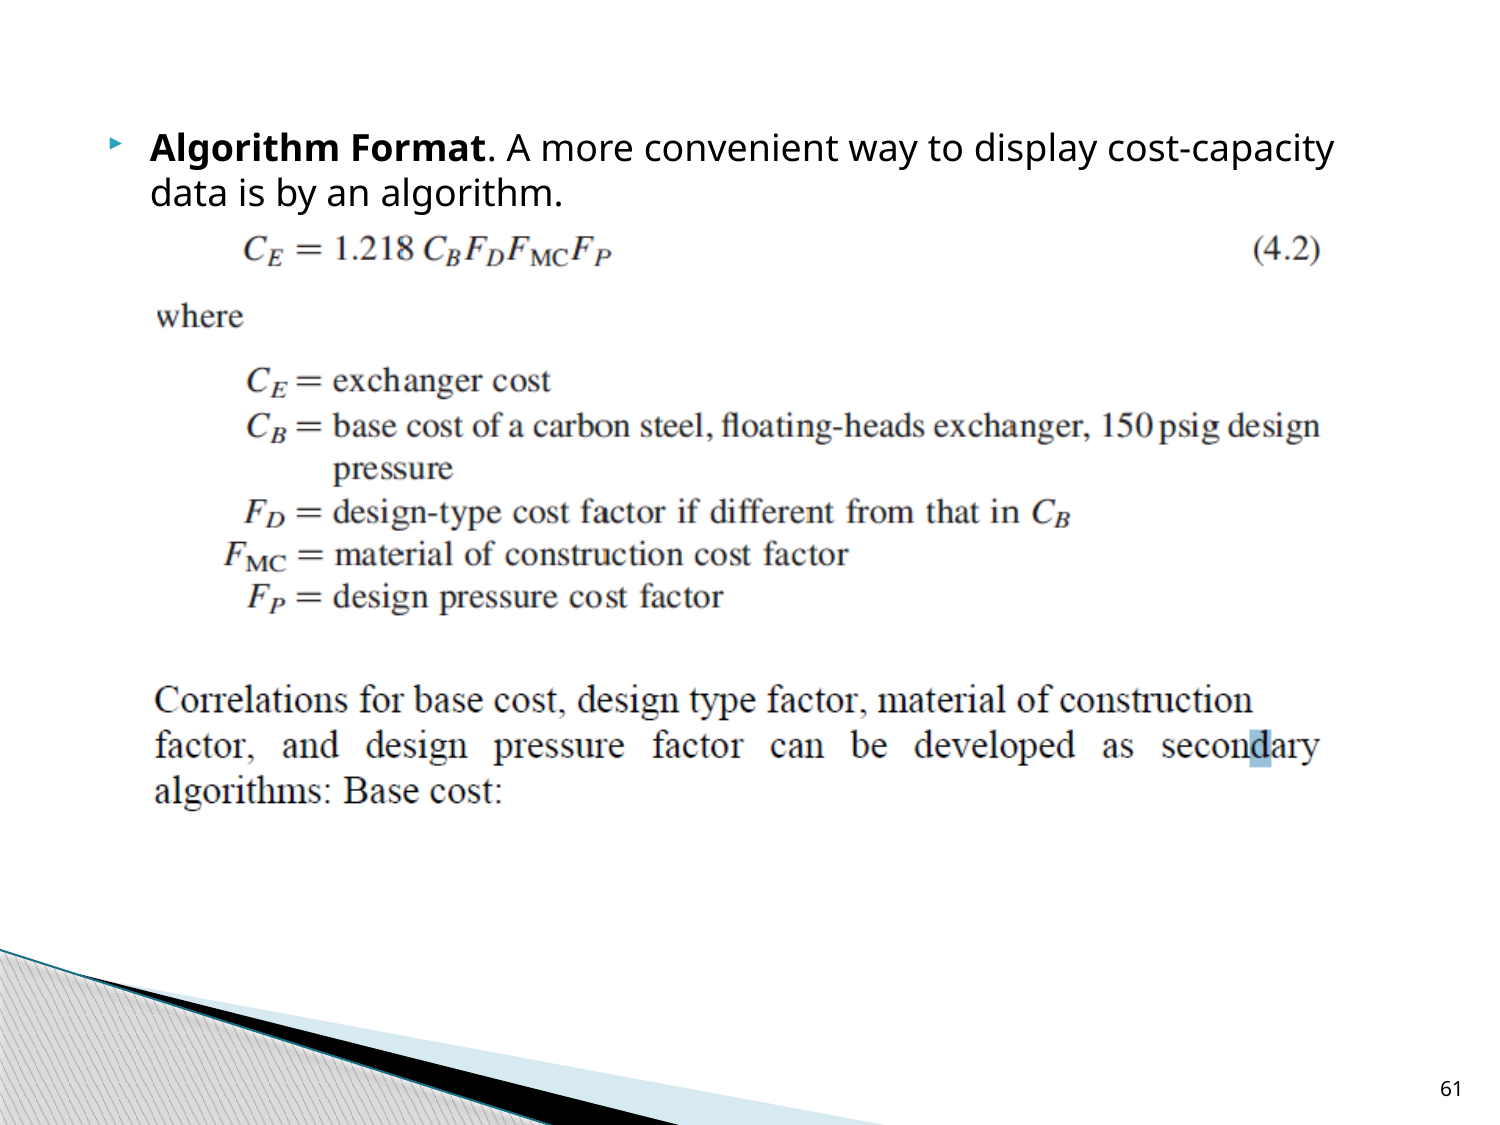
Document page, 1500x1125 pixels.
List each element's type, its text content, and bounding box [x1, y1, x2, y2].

picture [147, 224, 1353, 838]
slide_number 61 [1418, 1051, 1479, 1112]
list Algorithm Format. A more convenient way to display cost-capacity data is by an algorithm. [75, 116, 1425, 859]
